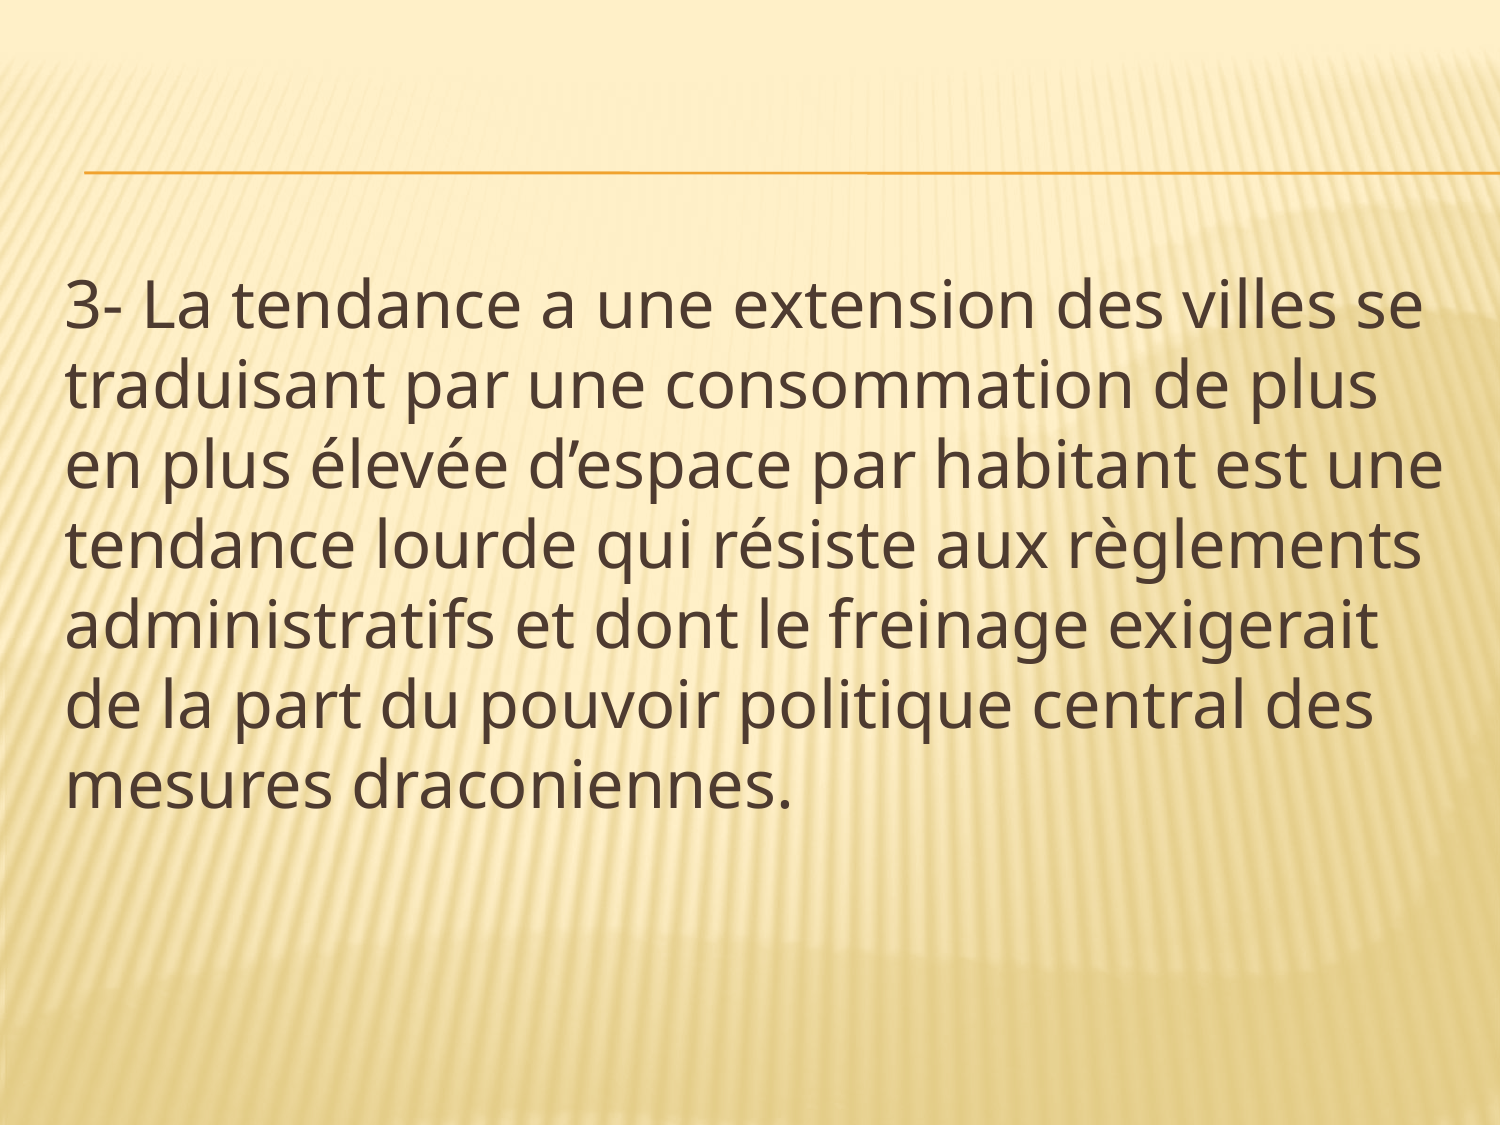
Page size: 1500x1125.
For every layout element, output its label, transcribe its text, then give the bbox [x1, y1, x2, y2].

list 3- La tendance a une extension des villes se traduisant par une consommation de plus en plus élevée d’espace par habitant est une tendance lourde qui résiste aux règlements administratifs et dont le freinage exigerait de la part du pouvoir politique central des mesures draconiennes. [50, 254, 1475, 998]
